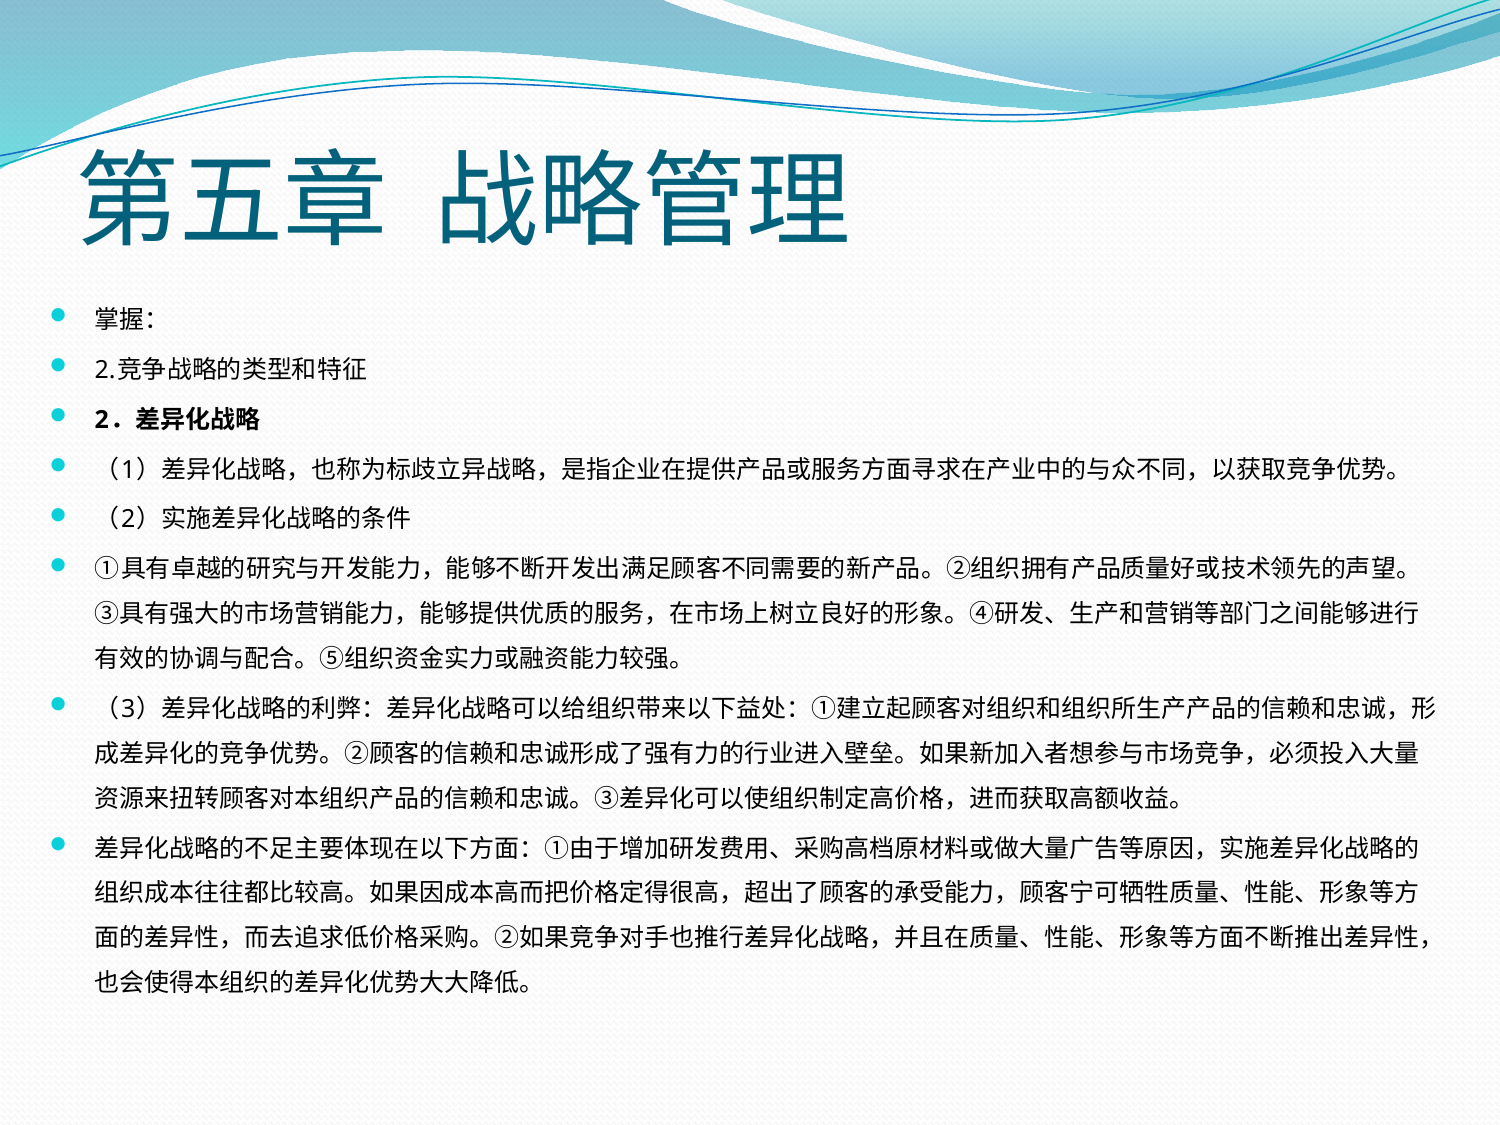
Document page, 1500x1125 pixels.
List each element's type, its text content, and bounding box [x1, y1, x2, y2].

title 第五章 战略管理 [75, 70, 1425, 258]
list 掌握： 2.竞争战略的类型和特征 2．差异化战略 （1）差异化战略，也称为标歧立异战略，是指企业在提供产品或服务方面寻求在产业中的与众不同，以获取竞争优势。 （2）实施差异化战略的条件 ①具有卓越的研究与开发能力，能够不断开发出满足顾客不同需要的新产品。②组织拥有产品质量好或技术领先的声望。③具有强大的市场营销能力，能够提供优质的服务，在市场上树立良好的形象。④研发、生产和营销等部门之间能够进行有效的协调与配合。⑤组织资金实力或融资能力较强。 （3）差异化战略的利弊：差异化战略可以给组织带来以下益处：①建立起顾客对组织和组织所生产产品的信赖和忠诚，形成差异化的竞争优势。②顾客的信赖和忠诚形成了强有力的行业进入壁垒。如果新加入者想参与市场竞争，必须投入大量资源来扭转顾客对本组织产品的信赖和忠诚。③差异化可以使组织制定高价格，进而获取高额收益。 差异化战略的不足主要体现在以下方面：①由于增加研发费用、采购高档原材料或做大量广告等原因，实施差异化战略的组织成本往往都比较高。如果因成本高而把价格定得很高，超出了顾客的承受能力，顾客宁可牺牲质量、性能、形象等方面的差异性，而去追求低价格采购。②如果竞争对手也推行差异化战略，并且在质量、性能、形象等方面不断推出差异性，也会使得本组织的差异化优势大大降低。 [34, 281, 1454, 1038]
